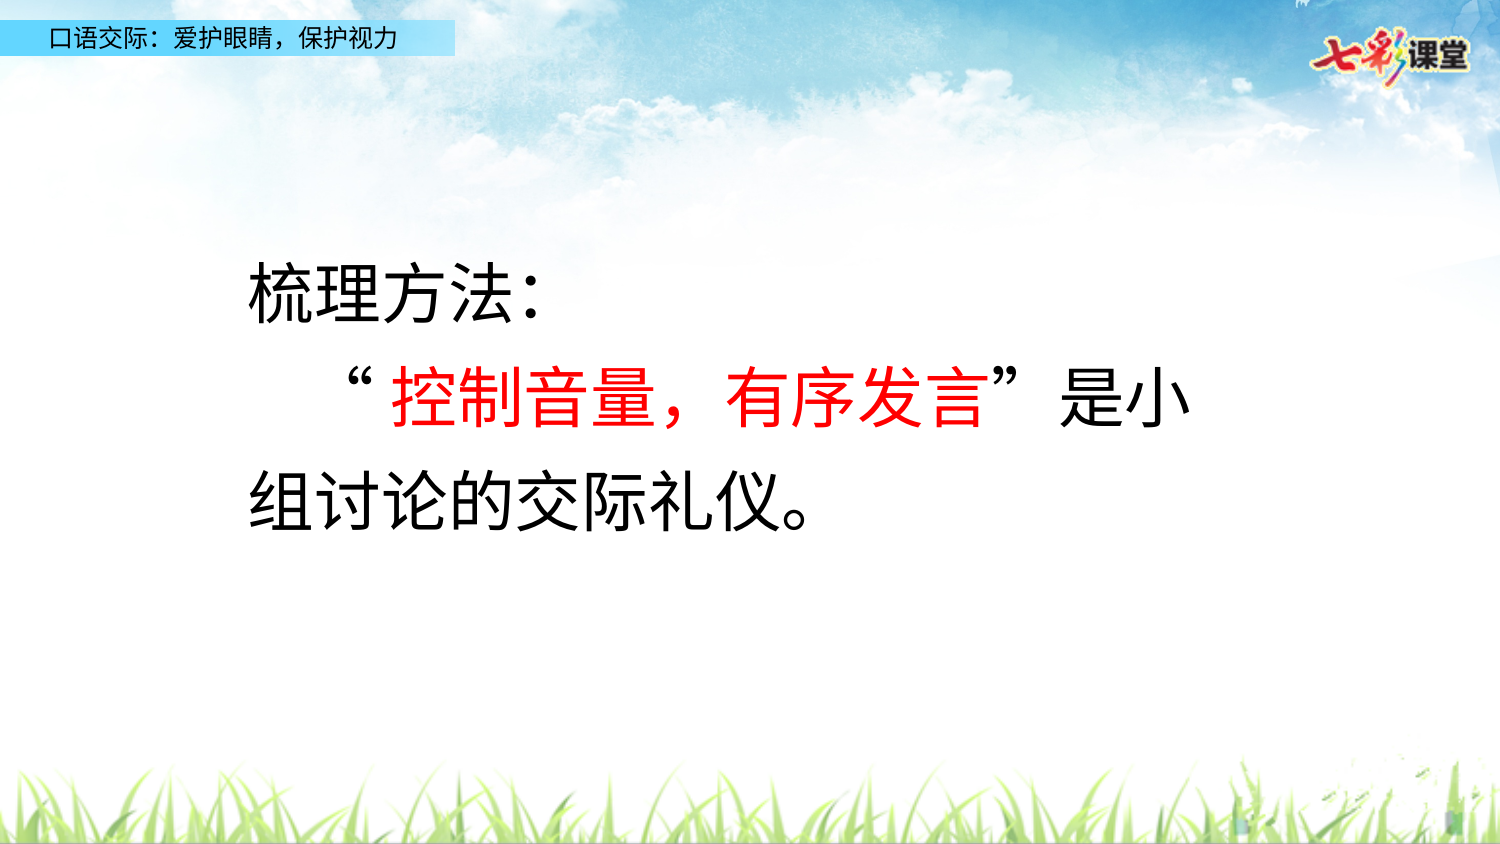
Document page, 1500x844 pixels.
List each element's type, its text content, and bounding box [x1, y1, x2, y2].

text_box 梳理方法： “控制音量，有序发言”是小组讨论的交际礼仪。 [233, 220, 1267, 547]
picture [0, 0, 1500, 844]
